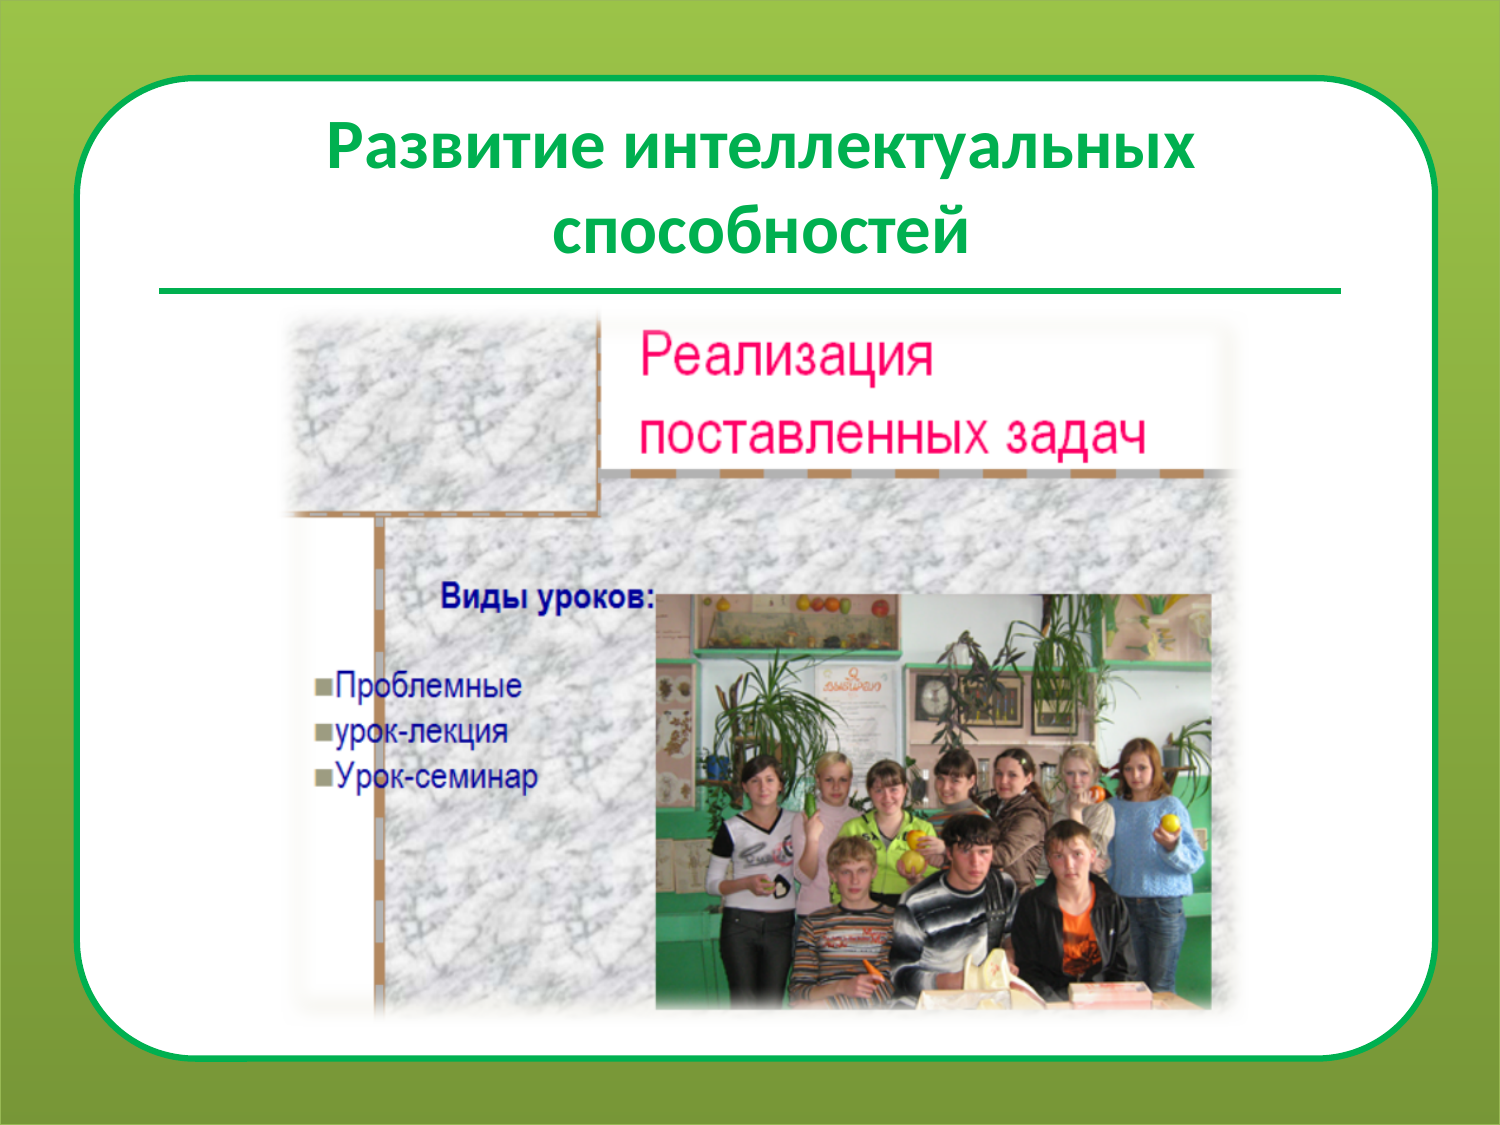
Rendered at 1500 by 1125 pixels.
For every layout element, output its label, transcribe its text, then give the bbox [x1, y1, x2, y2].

picture [277, 304, 1246, 1024]
text_box [74, 122, 1438, 1061]
text_box [141, 76, 1371, 89]
text_box [0, 0, 1500, 1125]
text_box Развитие интеллектуальных способностей [100, 89, 1424, 275]
